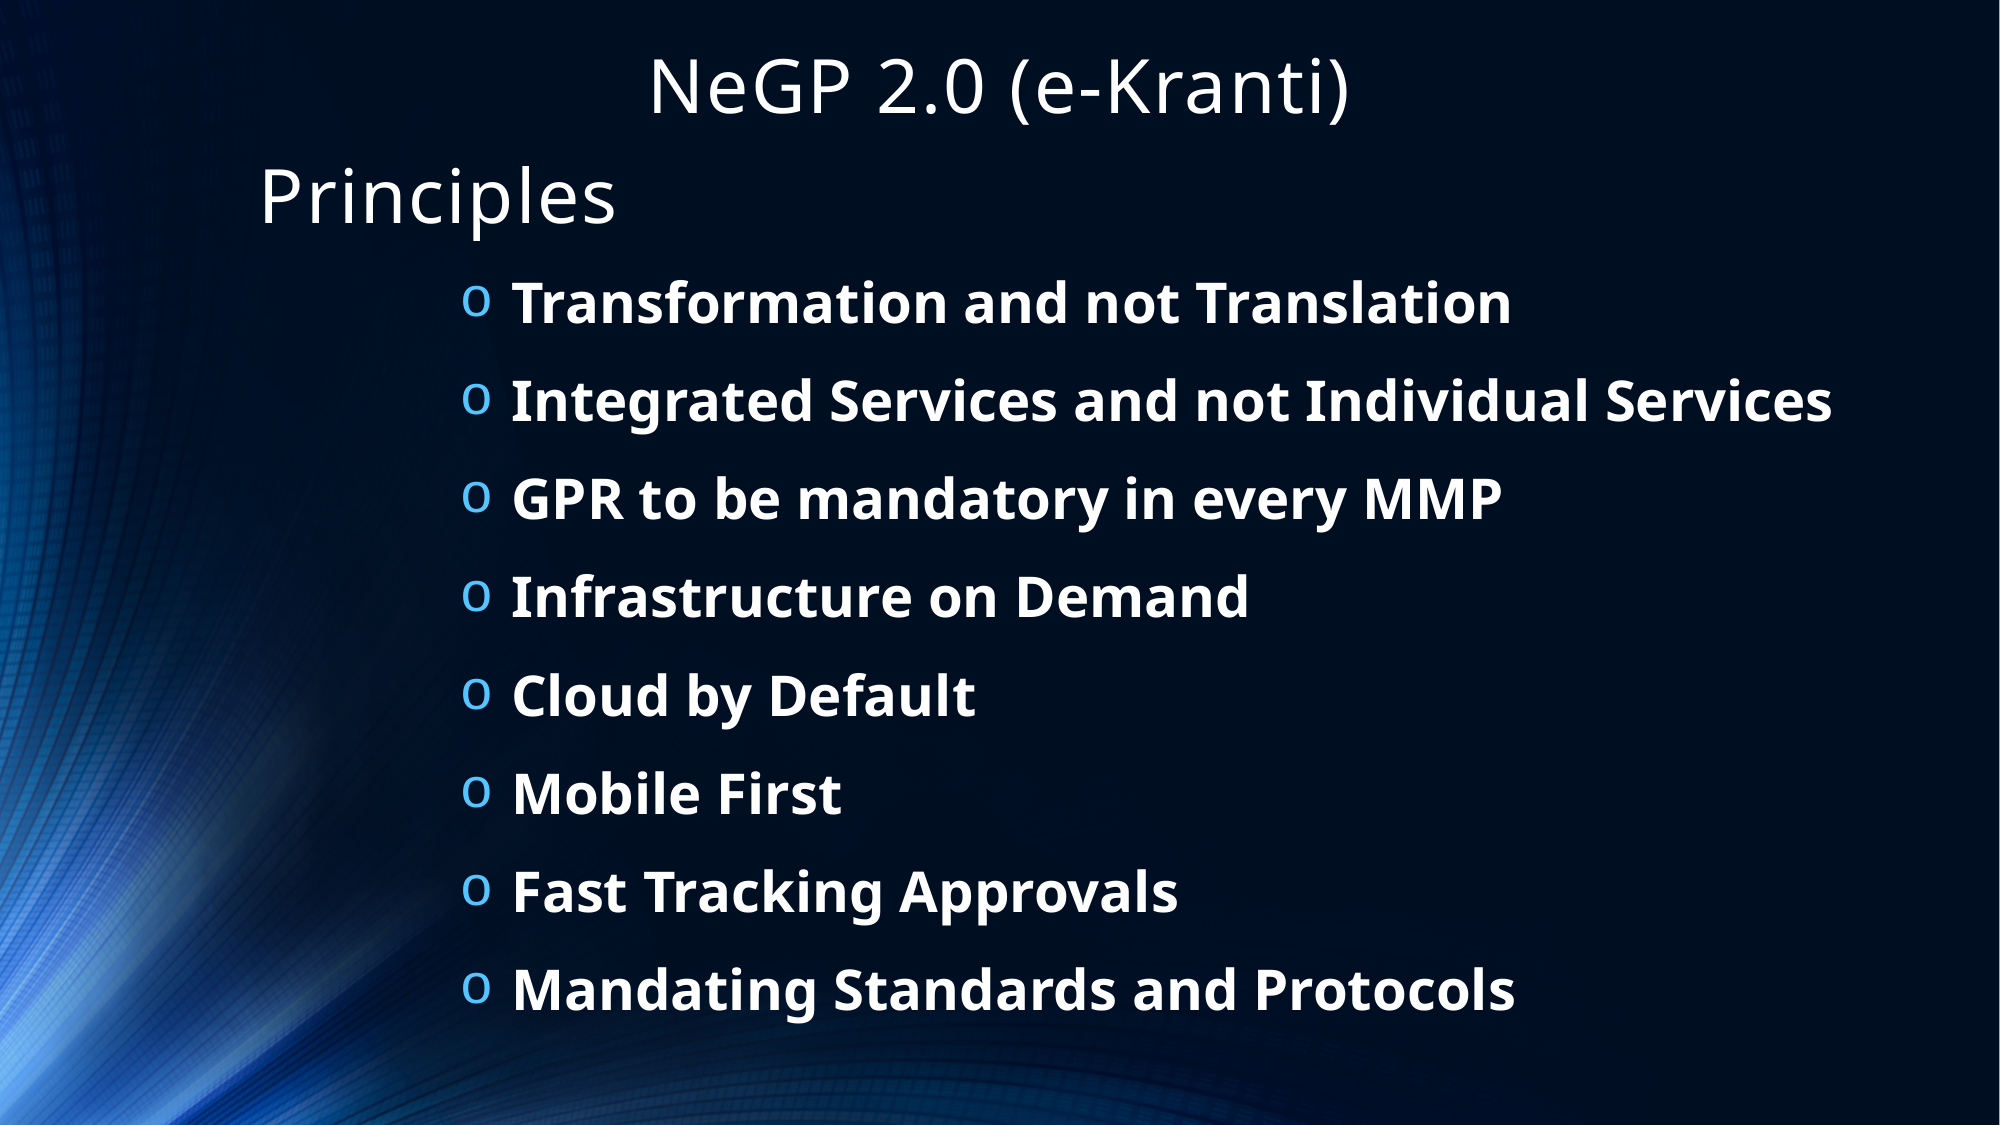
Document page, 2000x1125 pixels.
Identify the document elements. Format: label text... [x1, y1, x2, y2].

list Transformation and not Translation Integrated Services and not Individual Services GPR to be mandatory in every MMP Infrastructure on Demand Cloud by Default Mobile First Fast Tracking Approvals Mandating Standards and Protocols [444, 266, 1875, 1107]
text_box Principles [243, 125, 1744, 248]
title NeGP 2.0 (e-Kranti) [249, 15, 1750, 138]
picture [0, 0, 2000, 1125]
